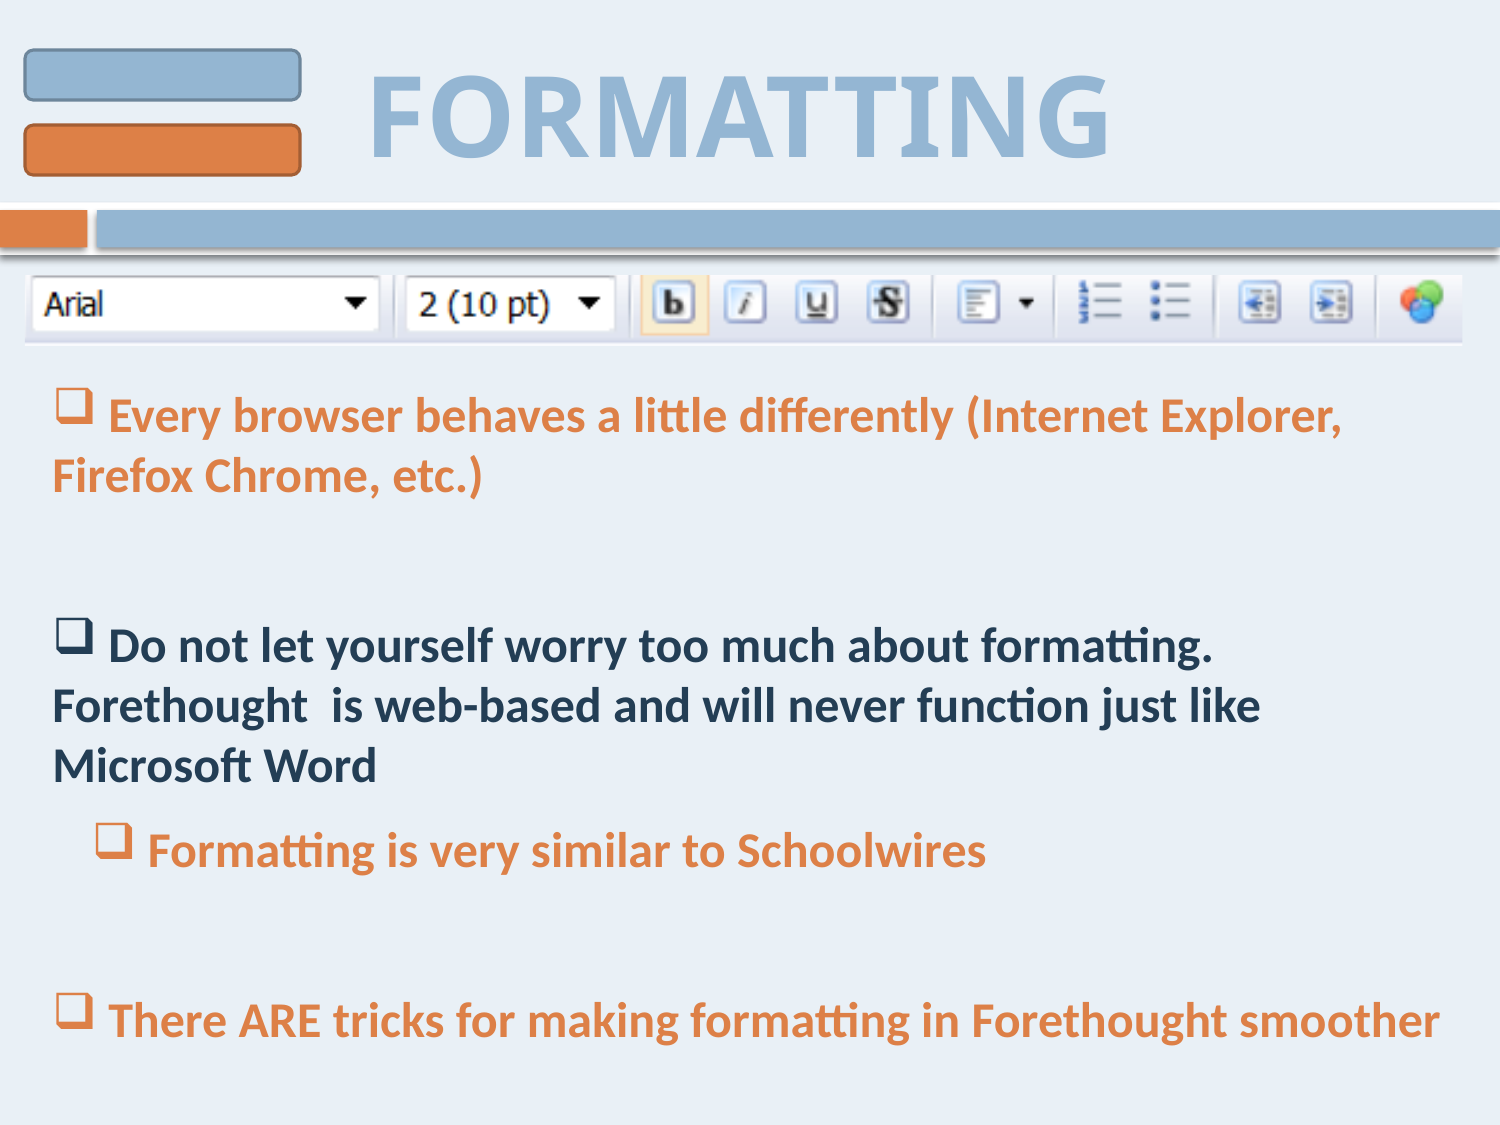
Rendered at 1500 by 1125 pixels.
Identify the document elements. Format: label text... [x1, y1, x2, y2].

text_box Every browser behaves a little differently (Internet Explorer, Firefox Chrome, etc.) Do not let yourself worry too much about formatting. Forethought is web-based and will never function just like Microsoft Word Formatting is very similar to Schoolwires There ARE tricks for making formatting in Forethought smoother [37, 375, 1463, 1055]
text_box [23, 48, 302, 102]
text_box [23, 123, 302, 177]
text_box FORMATTING [350, 12, 1500, 213]
picture [24, 274, 1463, 346]
